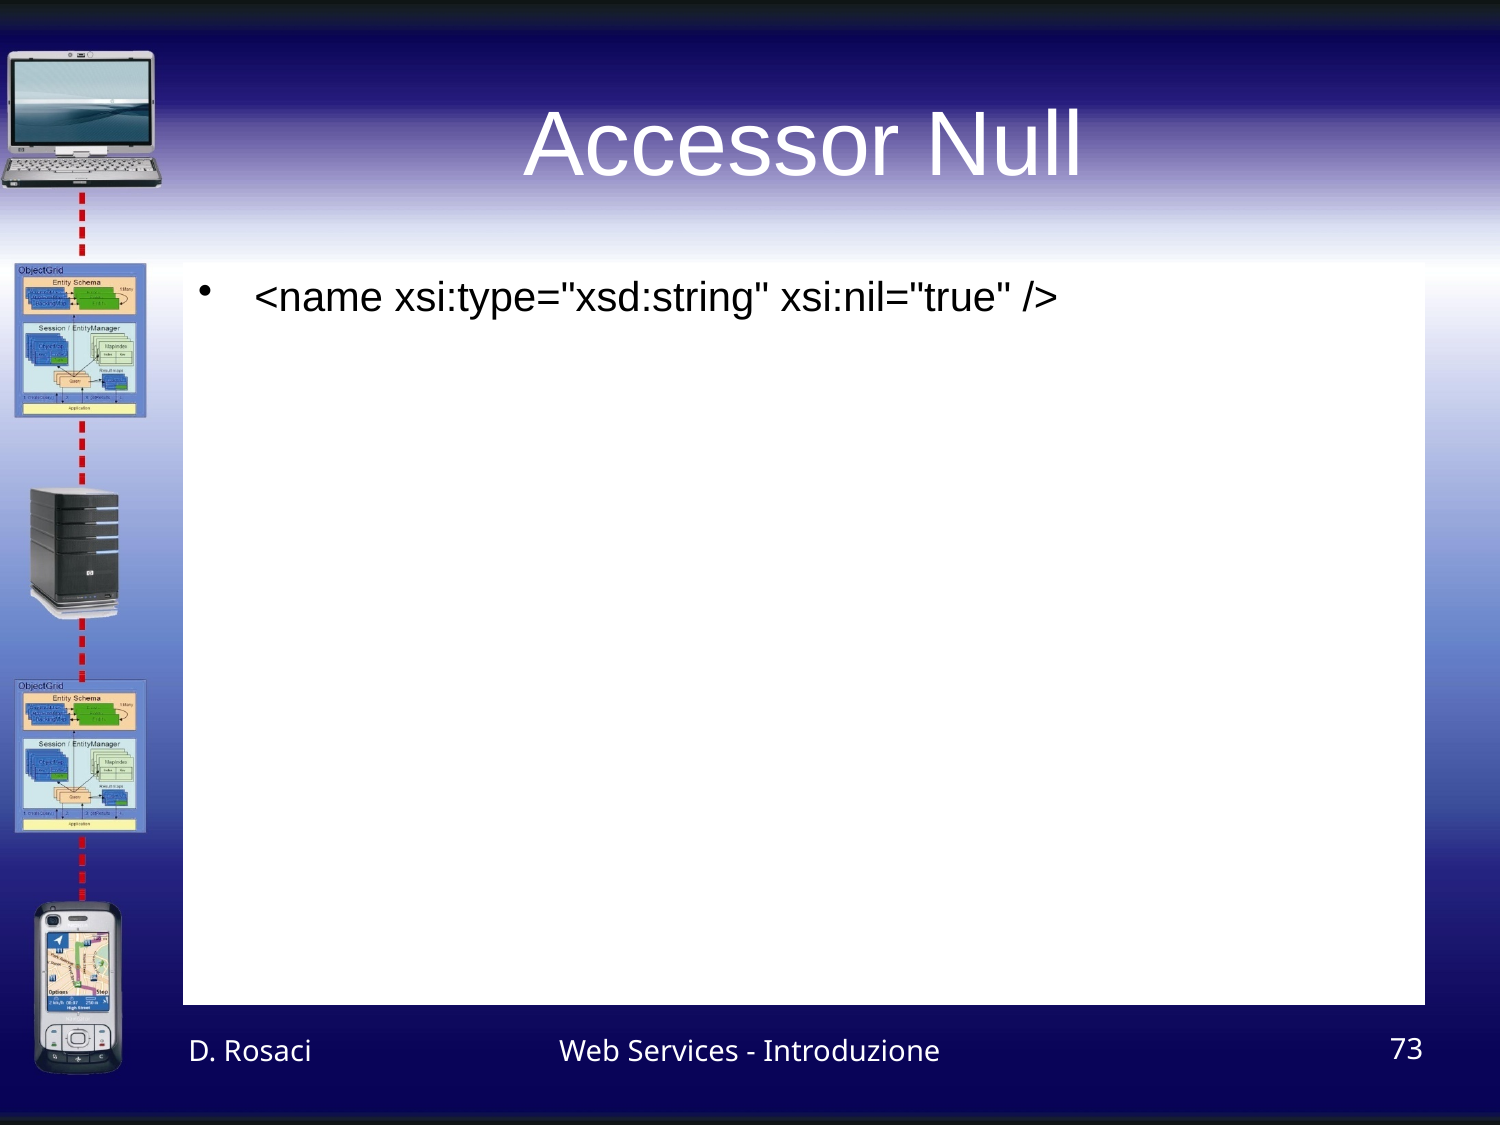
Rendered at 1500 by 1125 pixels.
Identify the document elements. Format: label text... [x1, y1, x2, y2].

title Accessor Null [182, 44, 1426, 233]
picture [0, 0, 1500, 1125]
footer Web Services - Introduzione [512, 1024, 988, 1103]
list <name xsi:type="xsd:string" xsi:nil="true" /> [182, 262, 1426, 1006]
slide_number D. Rosaci [74, 1024, 426, 1103]
